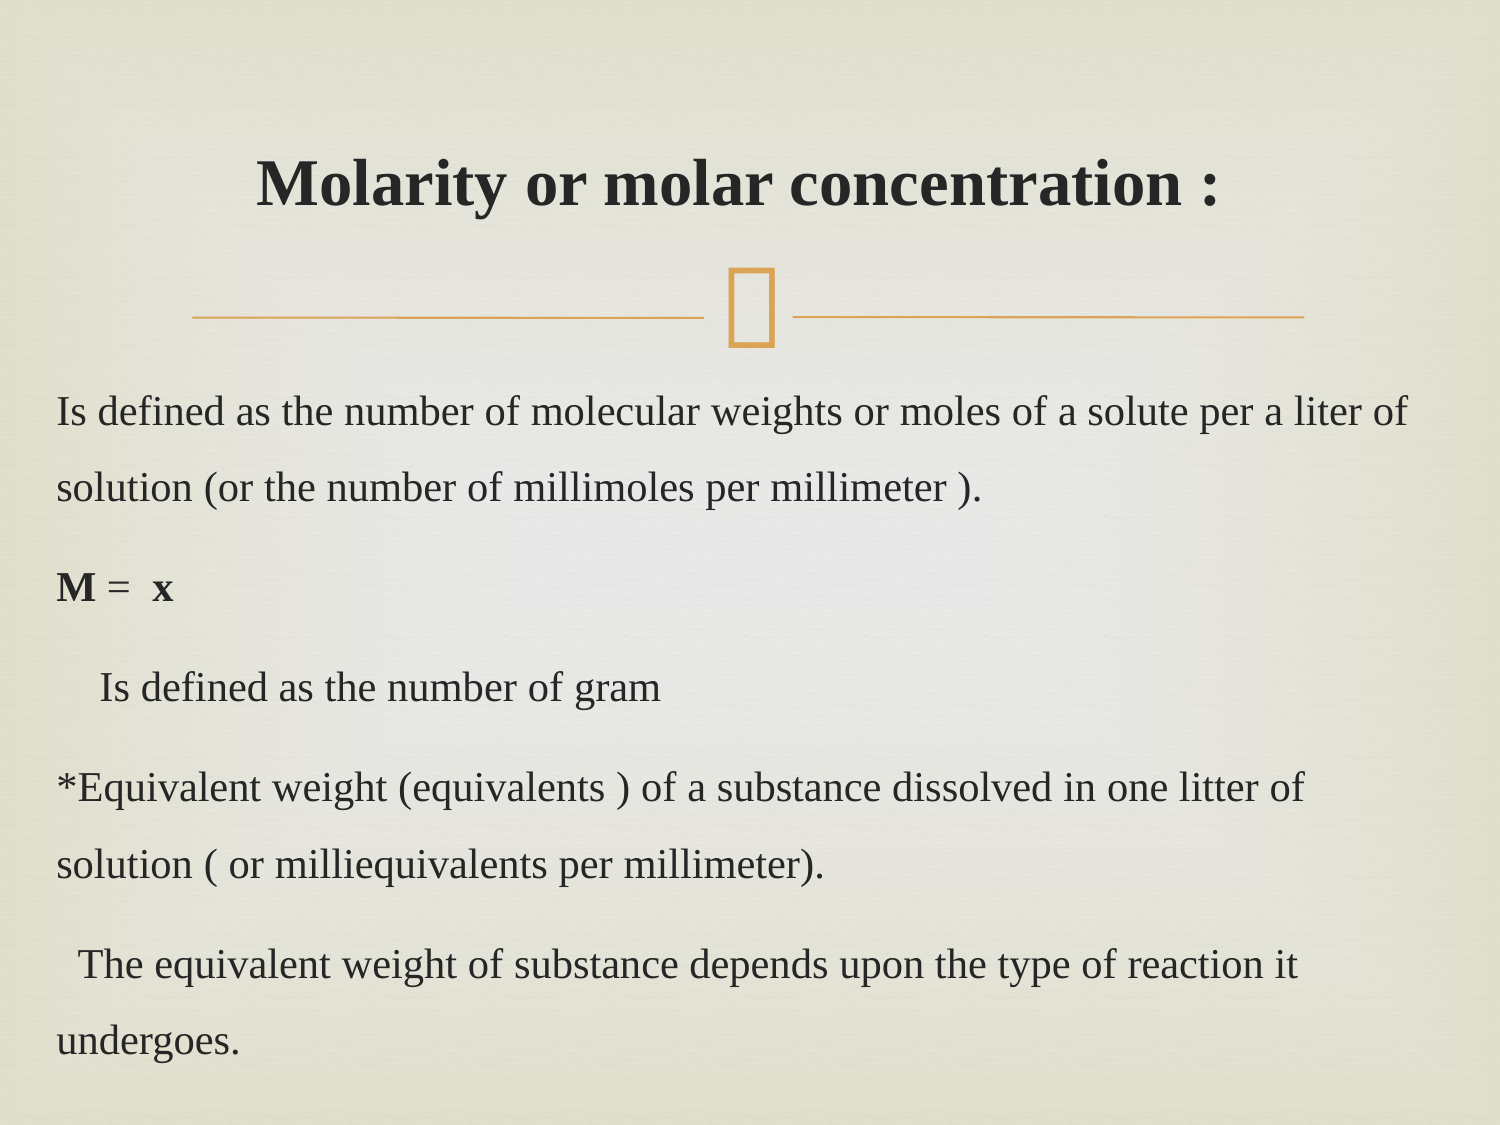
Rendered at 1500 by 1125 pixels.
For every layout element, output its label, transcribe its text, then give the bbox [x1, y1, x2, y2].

title Molarity or molar concentration : [112, 172, 1385, 346]
